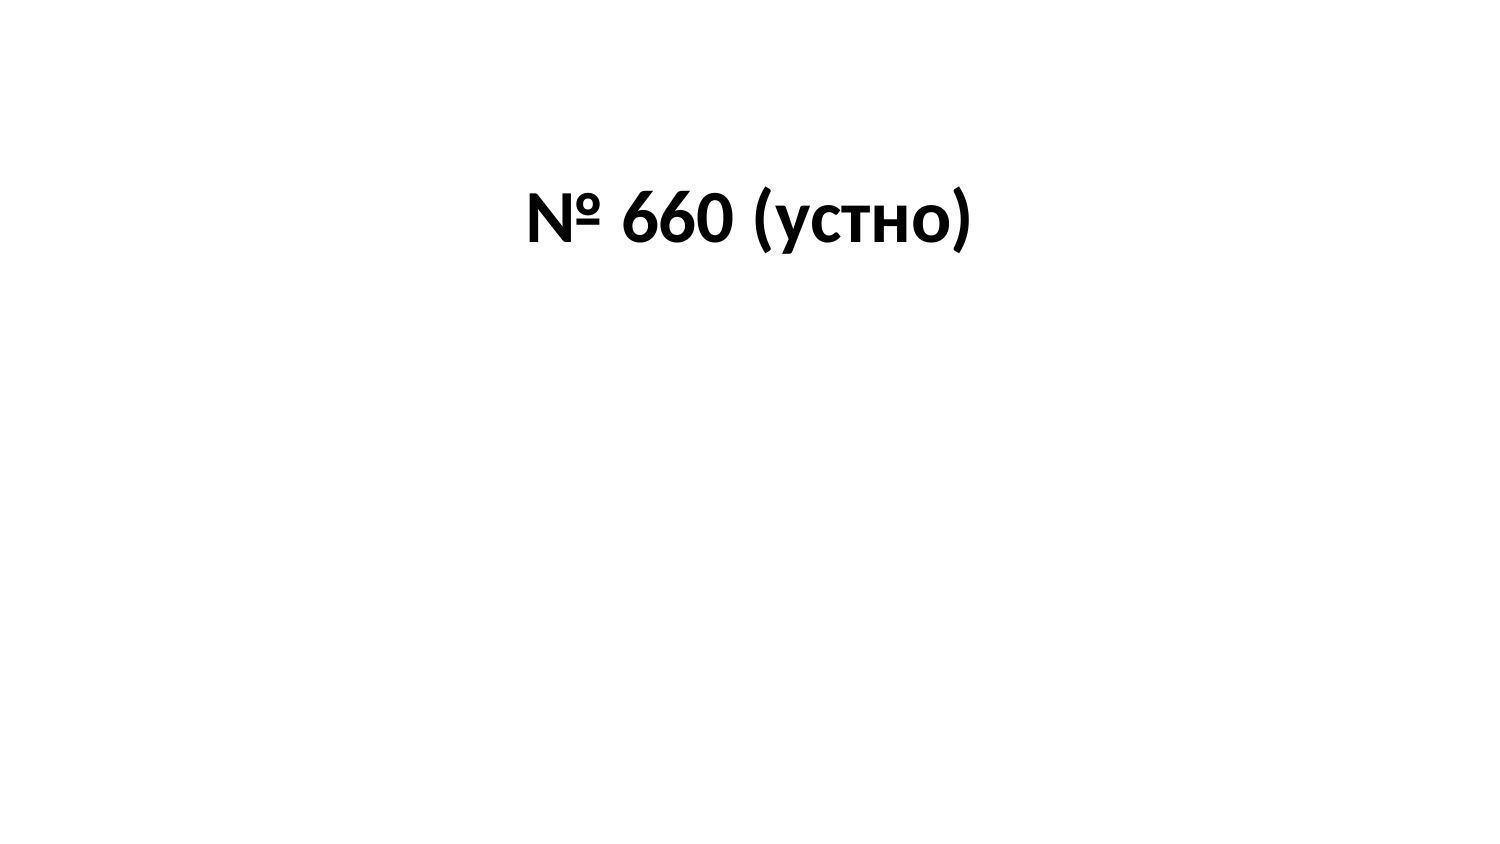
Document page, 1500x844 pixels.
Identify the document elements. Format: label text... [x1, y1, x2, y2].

list № 660 (устно) [75, 114, 1425, 672]
